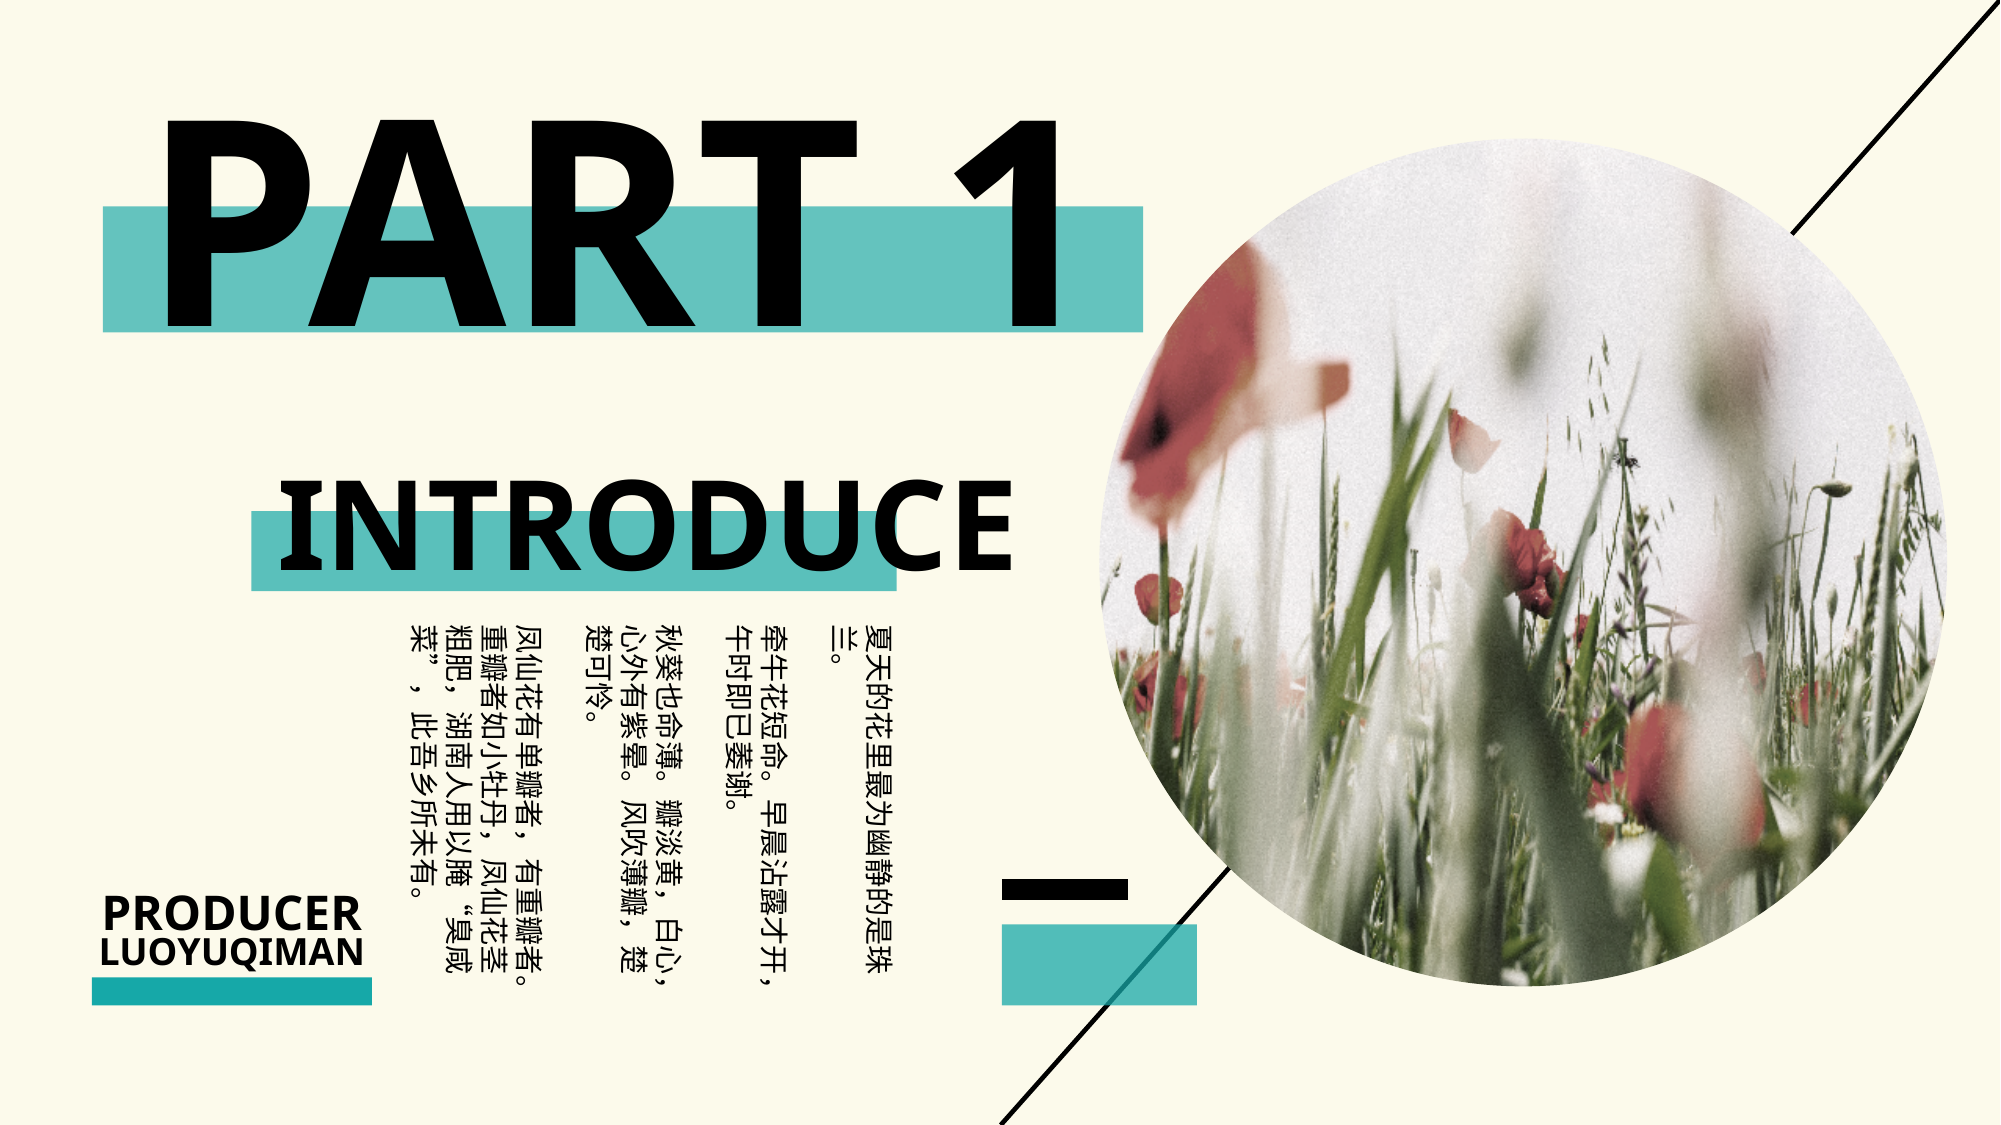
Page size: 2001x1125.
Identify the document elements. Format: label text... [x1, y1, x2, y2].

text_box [73, 875, 391, 1006]
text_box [1000, 0, 2000, 1125]
text_box [102, 205, 128, 334]
text_box PART 1 [128, 31, 1000, 391]
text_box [246, 438, 1051, 605]
text_box 夏天的花里最为幽静的是珠兰。 牵牛花短命。早晨沾露才开，午时即已萎谢。 秋葵也命薄。瓣淡黄，白心，心外有紫晕。风吹薄瓣，楚楚可怜。 凤仙花有单瓣者，有重瓣者。重瓣者如小牡丹，凤仙花茎粗肥，湖南人用以腌“臭咸菜”，此吾乡所未有。 [414, 609, 905, 1006]
